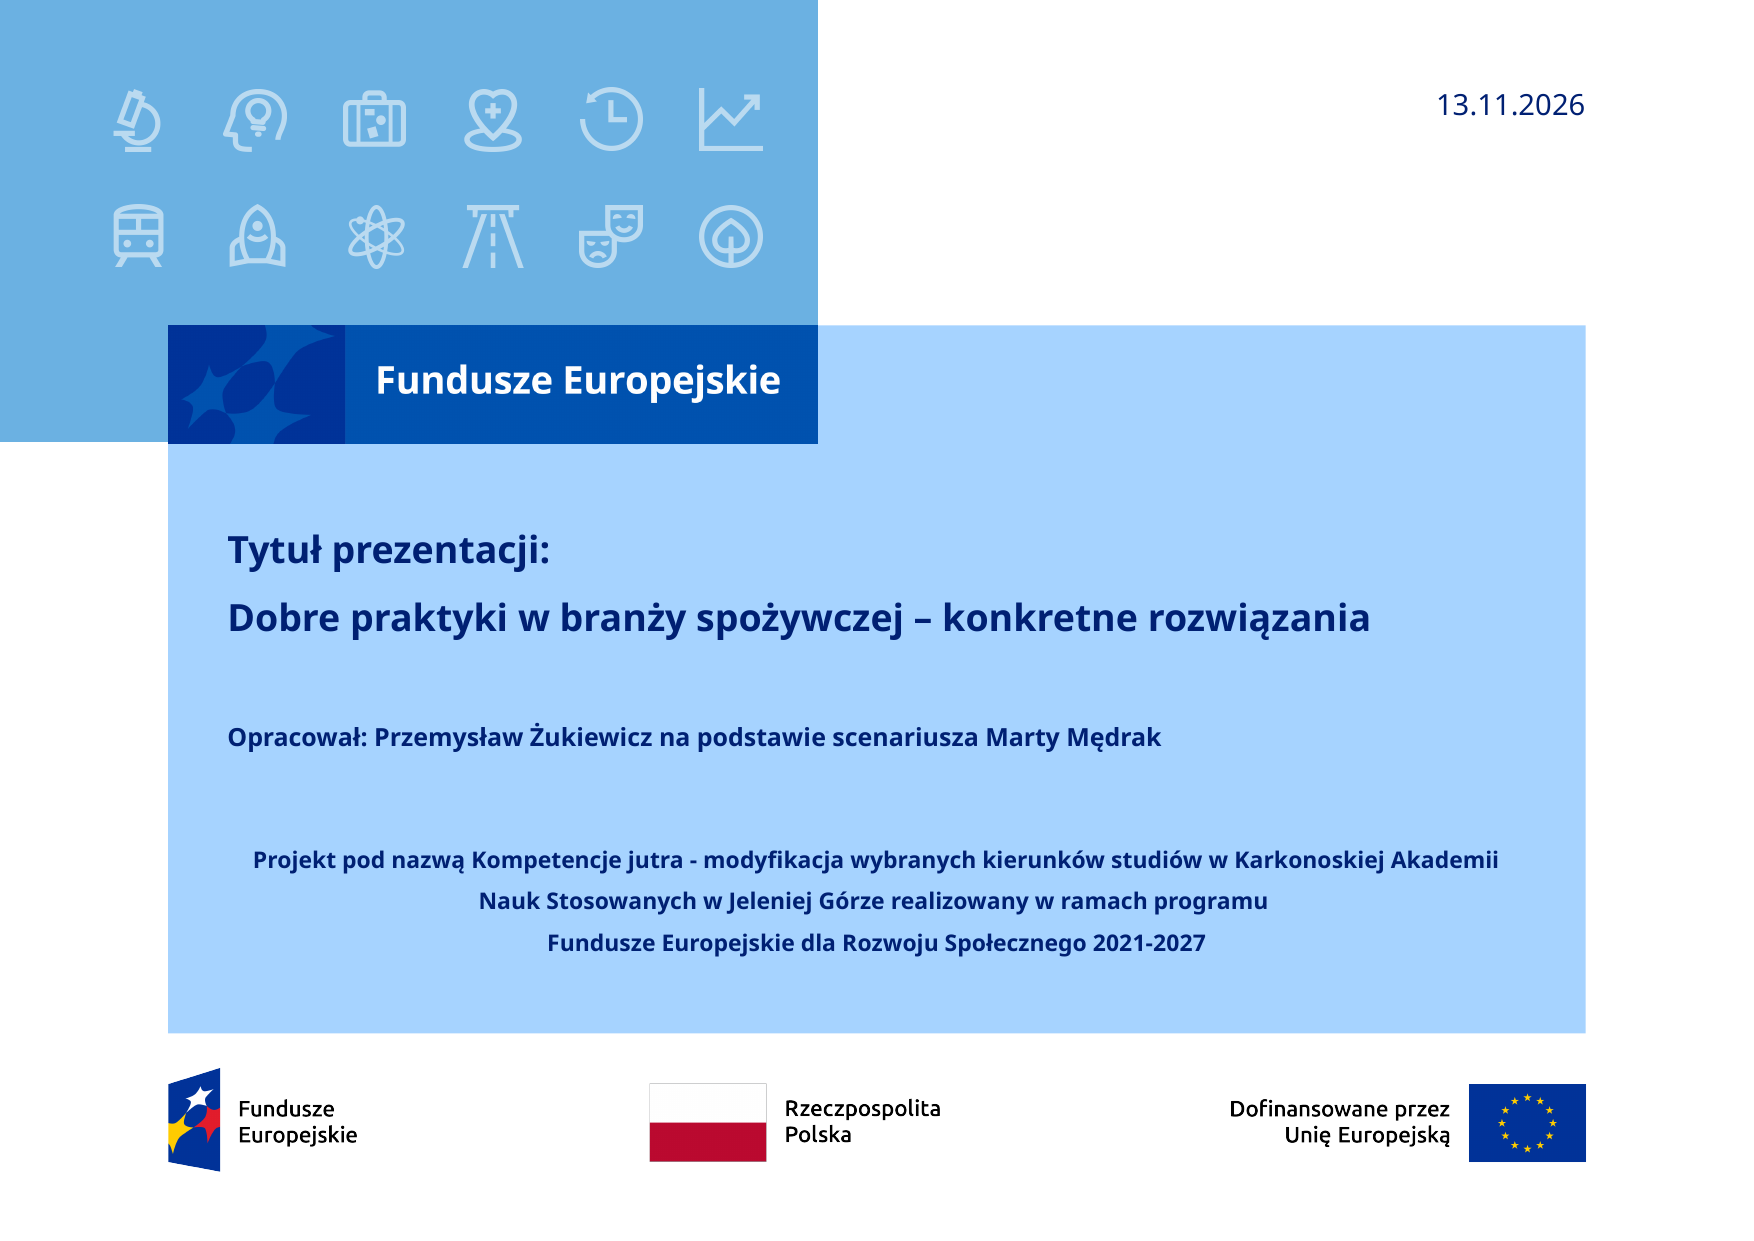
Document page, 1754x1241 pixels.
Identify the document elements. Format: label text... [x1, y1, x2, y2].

picture [1192, 1045, 1625, 1201]
title Tytuł prezentacji: Dobre praktyki w branży spożywczej – konkretne rozwiązania Opracował: Przemysław Żukiewicz na podstawie scenariusza Marty Mędrak [227, 503, 1527, 786]
picture [168, 325, 818, 444]
picture [610, 1044, 979, 1201]
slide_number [1290, 88, 1586, 146]
subtitle Projekt pod nazwą Kompetencje jutra - modyfikacja wybranych kierunków studiów w Karkonoskiej Akademii Nauk Stosowanych w Jeleniej Górze realizowany w ramach programu Fundusze Europejskie dla Rozwoju Społecznego 2021-2027 [227, 797, 1527, 975]
picture [129, 1045, 396, 1201]
